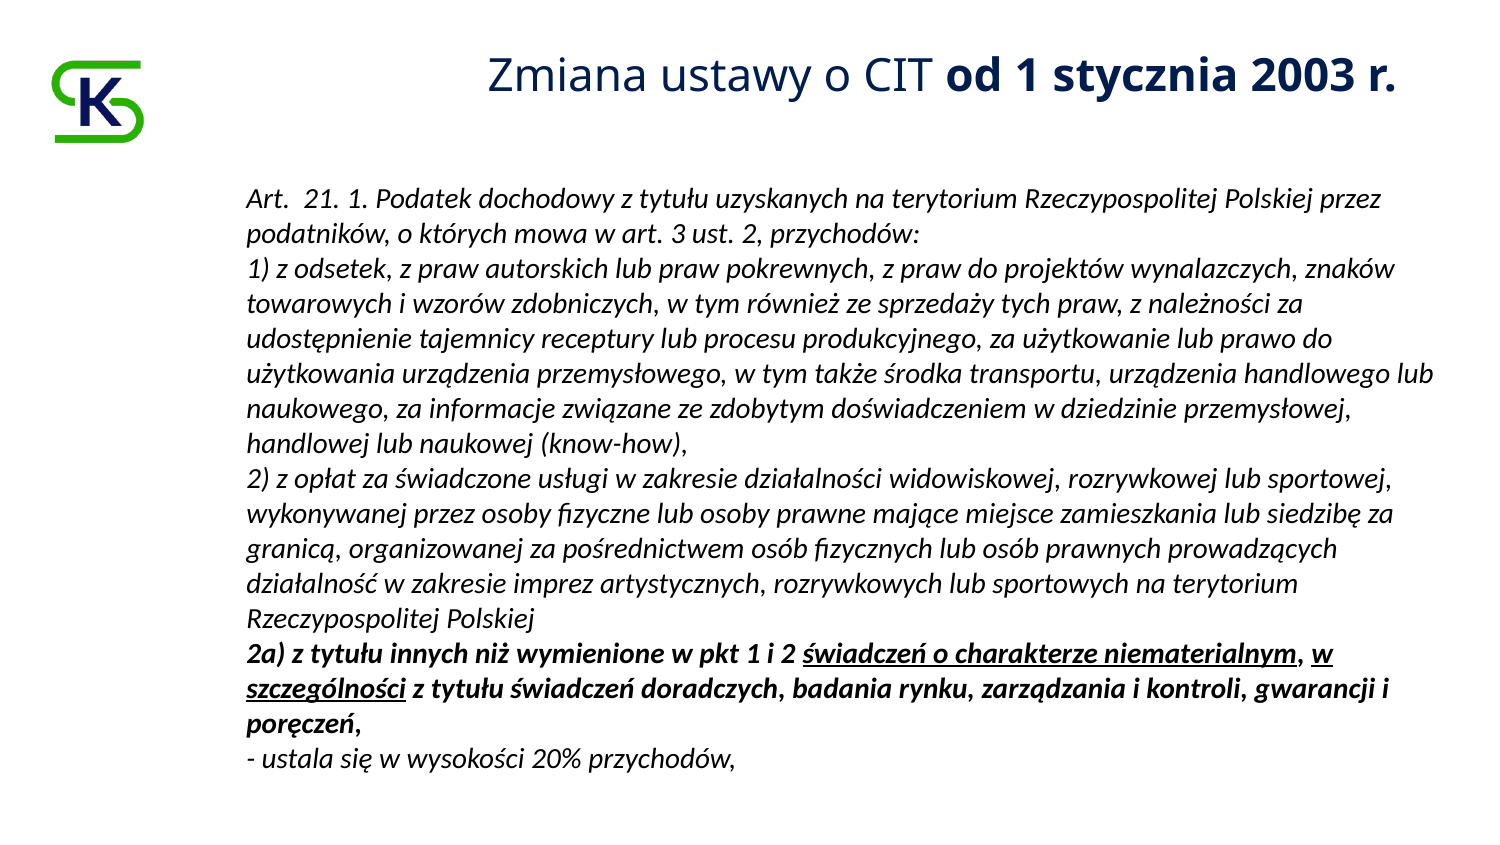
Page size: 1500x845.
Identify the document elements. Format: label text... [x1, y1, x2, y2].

text_box Art. 21. 1. Podatek dochodowy z tytułu uzyskanych na terytorium Rzeczypospolitej Polskiej przez podatników, o których mowa w art. 3 ust. 2, przychodów: 1) z odsetek, z praw autorskich lub praw pokrewnych, z praw do projektów wynalazczych, znaków towarowych i wzorów zdobniczych, w tym również ze sprzedaży tych praw, z należności za udostępnienie tajemnicy receptury lub procesu produkcyjnego, za użytkowanie lub prawo do użytkowania urządzenia przemysłowego, w tym także środka transportu, urządzenia handlowego lub naukowego, za informacje związane ze zdobytym doświadczeniem w dziedzinie przemysłowej, handlowej lub naukowej (know-how), 2) z opłat za świadczone usługi w zakresie działalności widowiskowej, rozrywkowej lub sportowej, wykonywanej przez osoby fizyczne lub osoby prawne mające miejsce zamieszkania lub siedzibę za granicą, organizowanej za pośrednictwem osób fizycznych lub osób prawnych prowadzących działalność w zakresie imprez artystycznych, rozrywkowych lub sportowych na terytorium Rzeczypospolitej Polskiej 2a) z tytułu innych niż wymienione w pkt 1 i 2 świadczeń o charakterze niematerialnym, w szczególności z tytułu świadczeń doradczych, badania rynku, zarządzania i kontroli, gwarancji i poręczeń, - ustala się w wysokości 20% przychodów, [231, 172, 1463, 223]
title Zmiana ustawy o CIT od 1 stycznia 2003 r. [487, 45, 1500, 102]
picture [49, 45, 151, 145]
